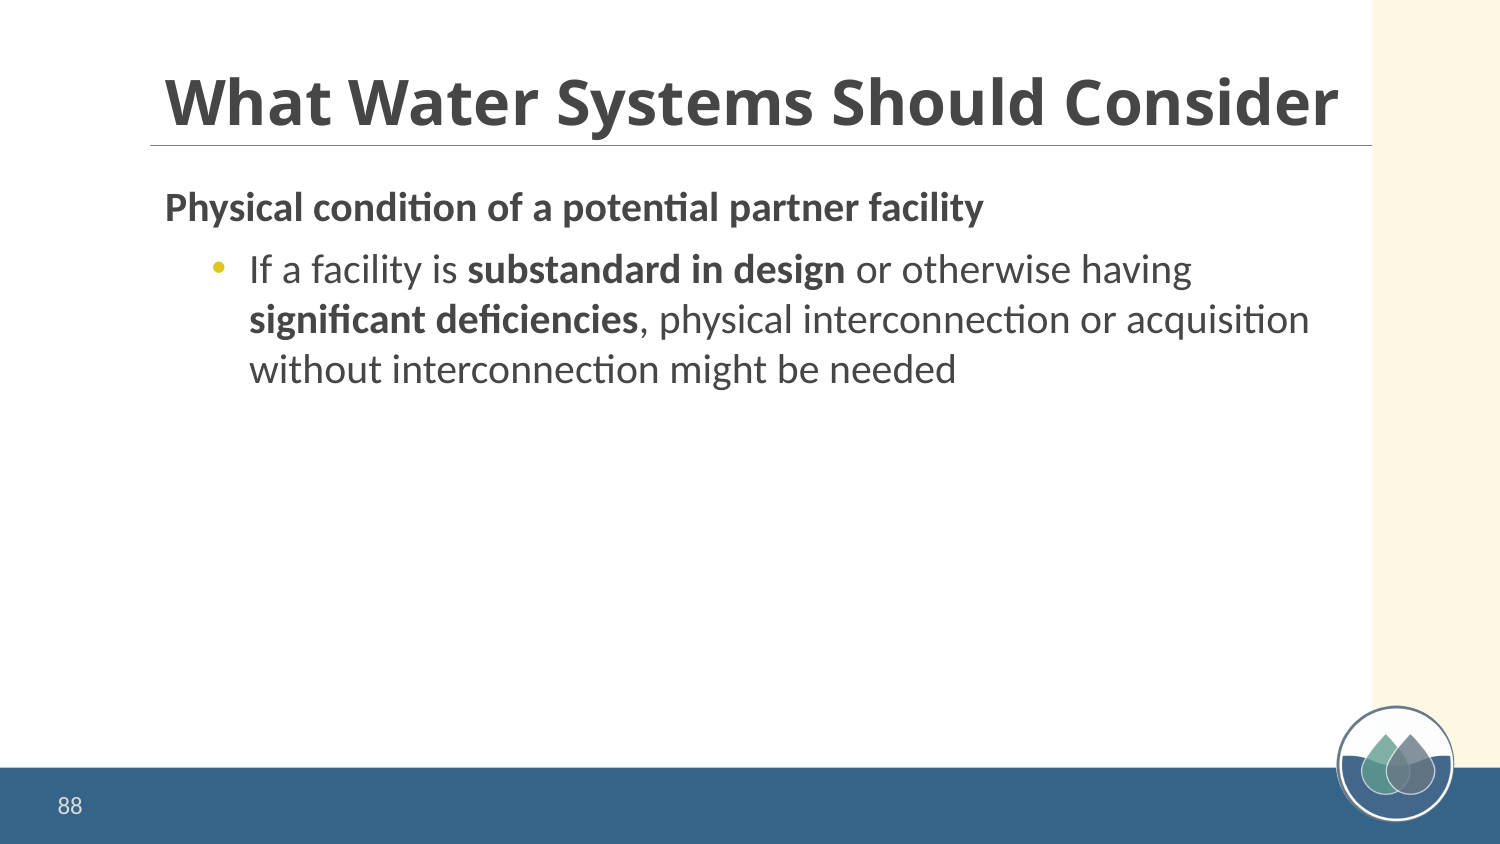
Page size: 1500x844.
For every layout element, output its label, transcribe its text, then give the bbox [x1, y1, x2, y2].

list Physical condition of a potential partner facility If a facility is substandard in design or otherwise having significant deficiencies, physical interconnection or acquisition without interconnection might be needed [150, 171, 1373, 760]
title What Water Systems Should Consider [150, 21, 1373, 146]
slide_number 88 [16, 782, 124, 828]
